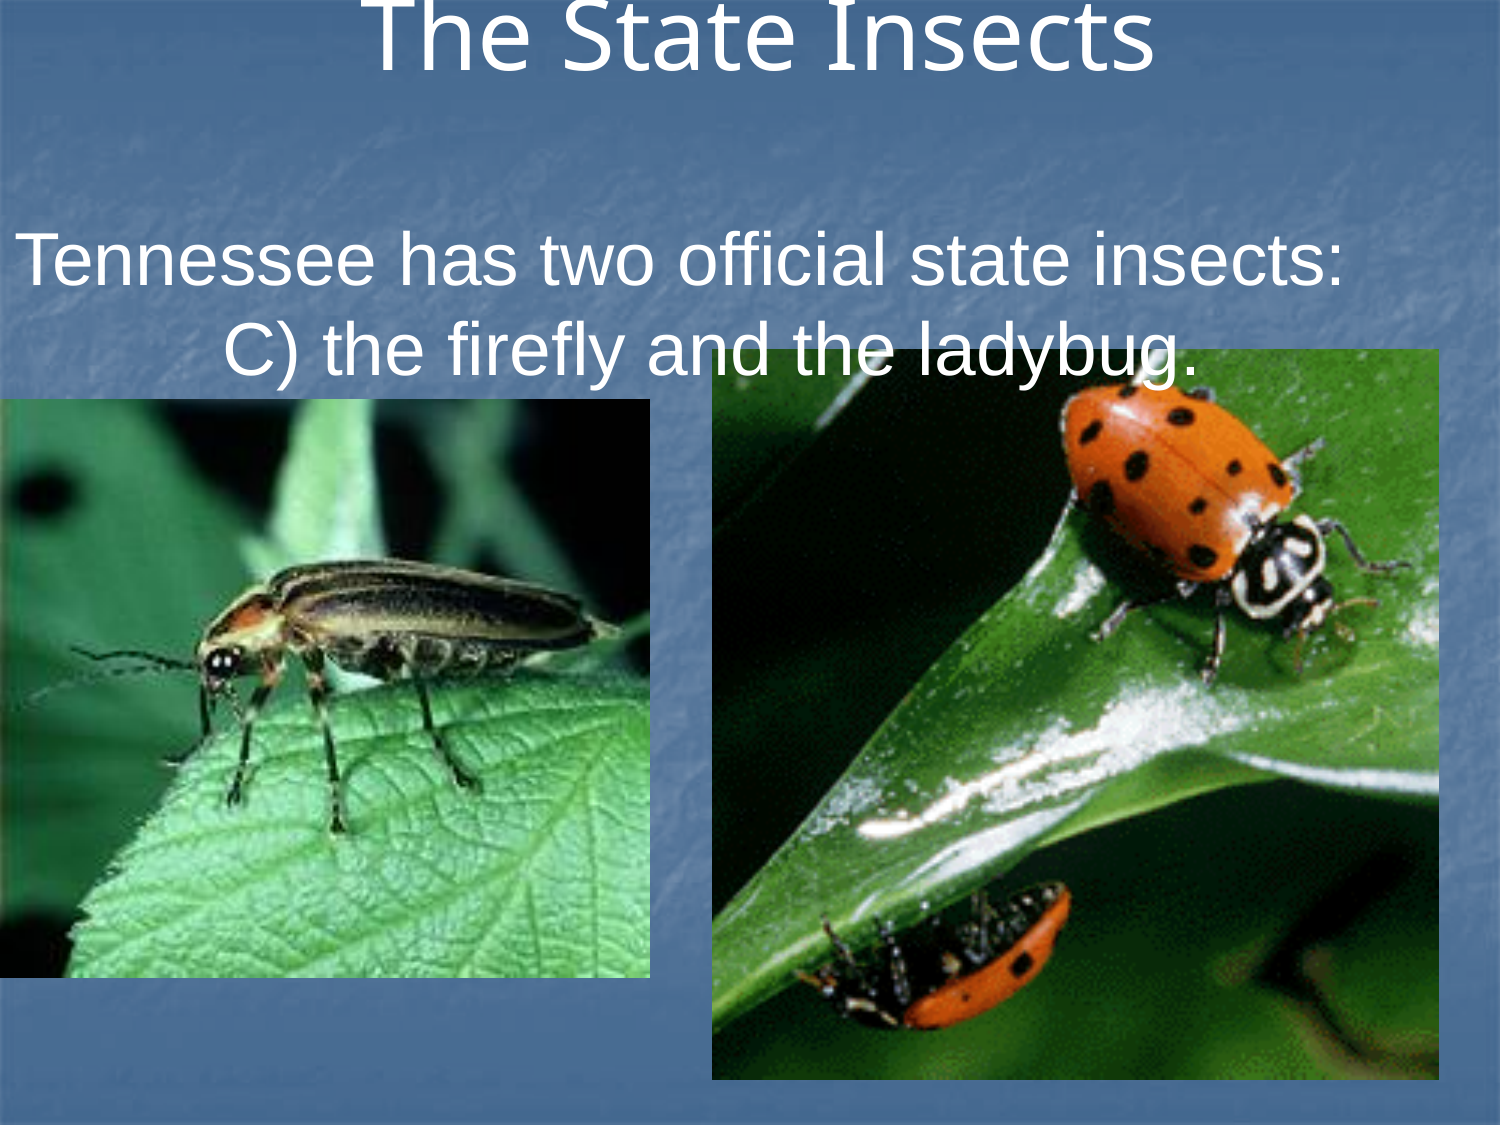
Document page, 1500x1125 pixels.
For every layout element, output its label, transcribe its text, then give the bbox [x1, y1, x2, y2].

text_box The State Insects Tennessee has two official state insects: C) the firefly and the ladybug. [0, 0, 1500, 538]
picture [0, 399, 651, 979]
picture [712, 349, 1440, 1080]
